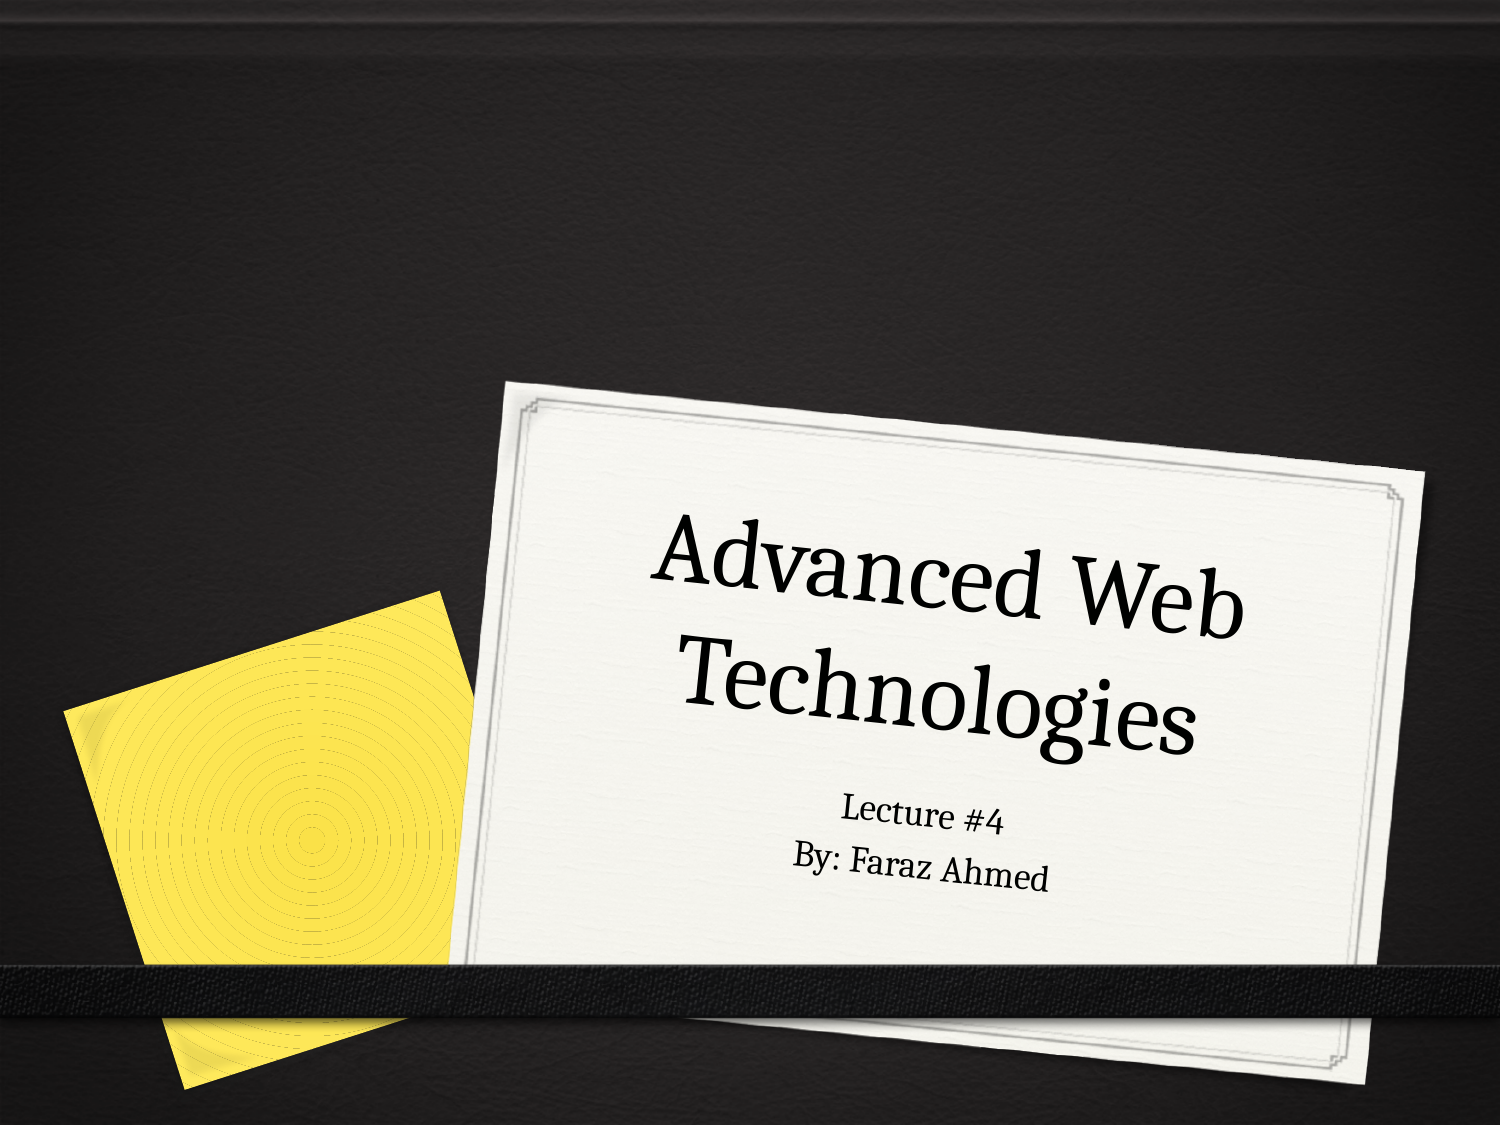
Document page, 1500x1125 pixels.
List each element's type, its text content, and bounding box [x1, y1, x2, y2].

picture [69, 693, 157, 788]
title Advanced Web Technologies [536, 453, 1355, 798]
picture [0, 379, 1500, 1102]
subtitle Lecture #4 By: Faraz Ahmed [518, 740, 1326, 994]
